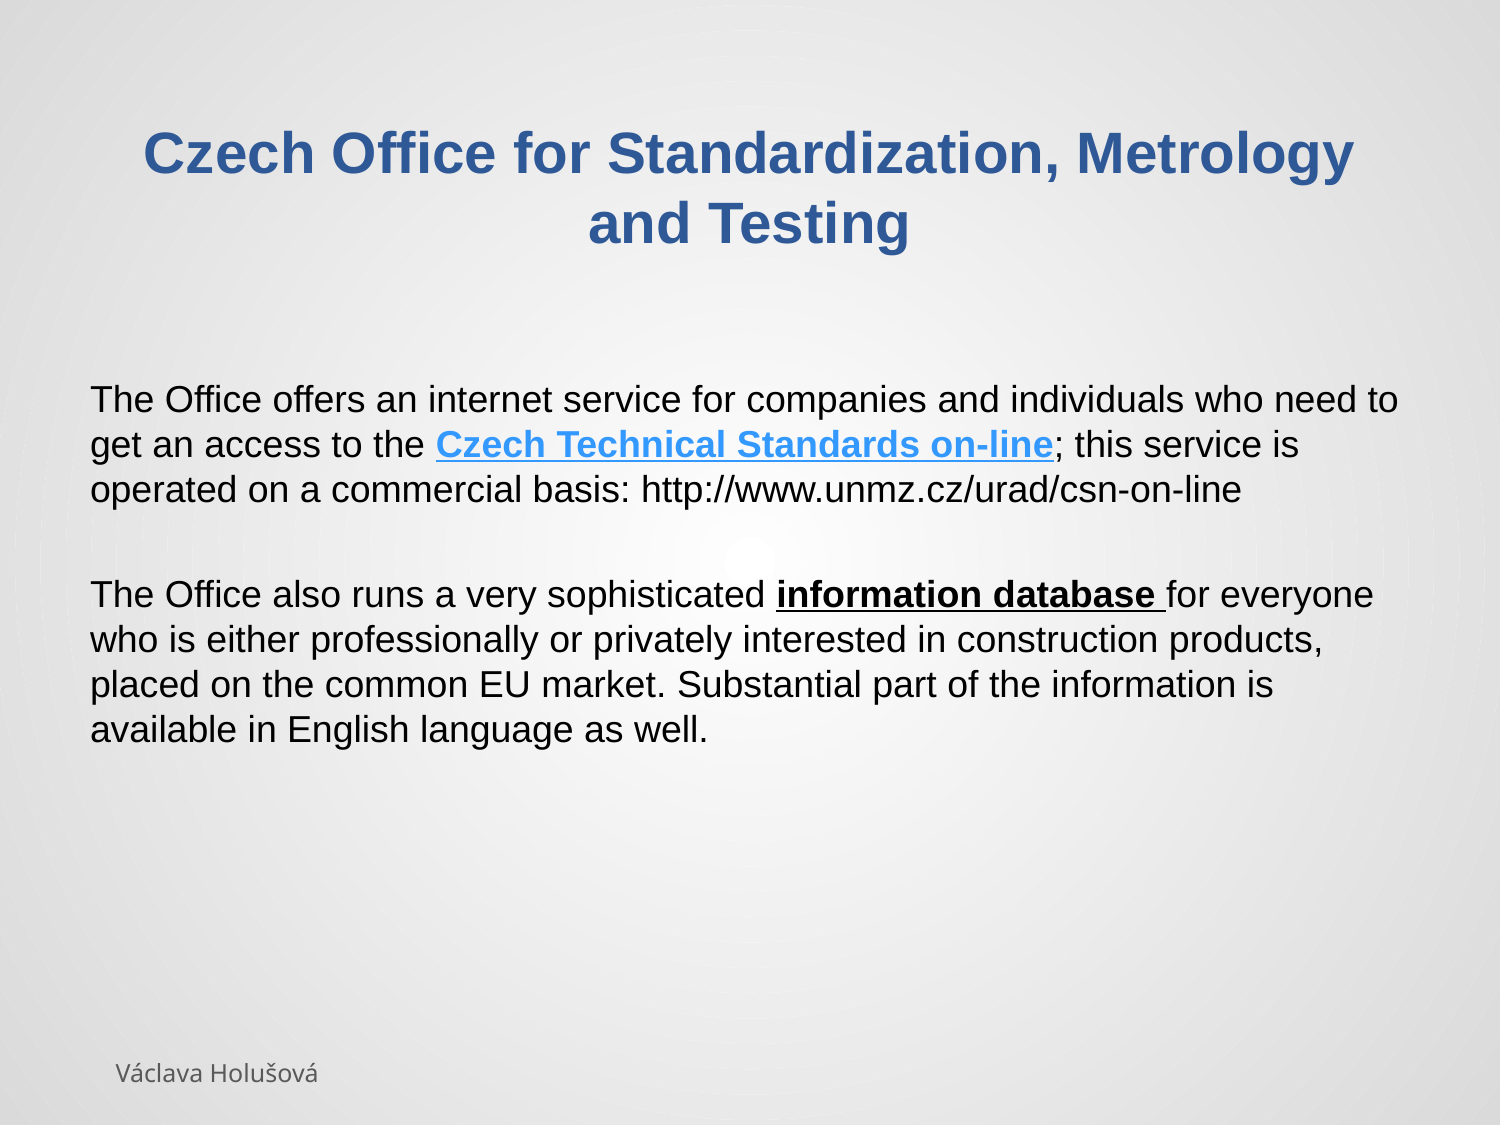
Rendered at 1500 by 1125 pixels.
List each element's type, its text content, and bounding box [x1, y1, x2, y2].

title Czech Office for Standardization, Metrology and Testing [75, 0, 1425, 262]
list The Office offers an internet service for companies and individuals who need to get an access to the Czech Technical Standards on-line; this service is operated on a commercial basis: http://www.unmz.cz/urad/csn-on-line The Office also runs a very sophisticated information database for everyone who is either professionally or privately interested in construction products, placed on the common EU market. Substantial part of the information is available in English language as well. [75, 262, 1425, 1005]
footer Václava Holušová [108, 1042, 576, 1103]
